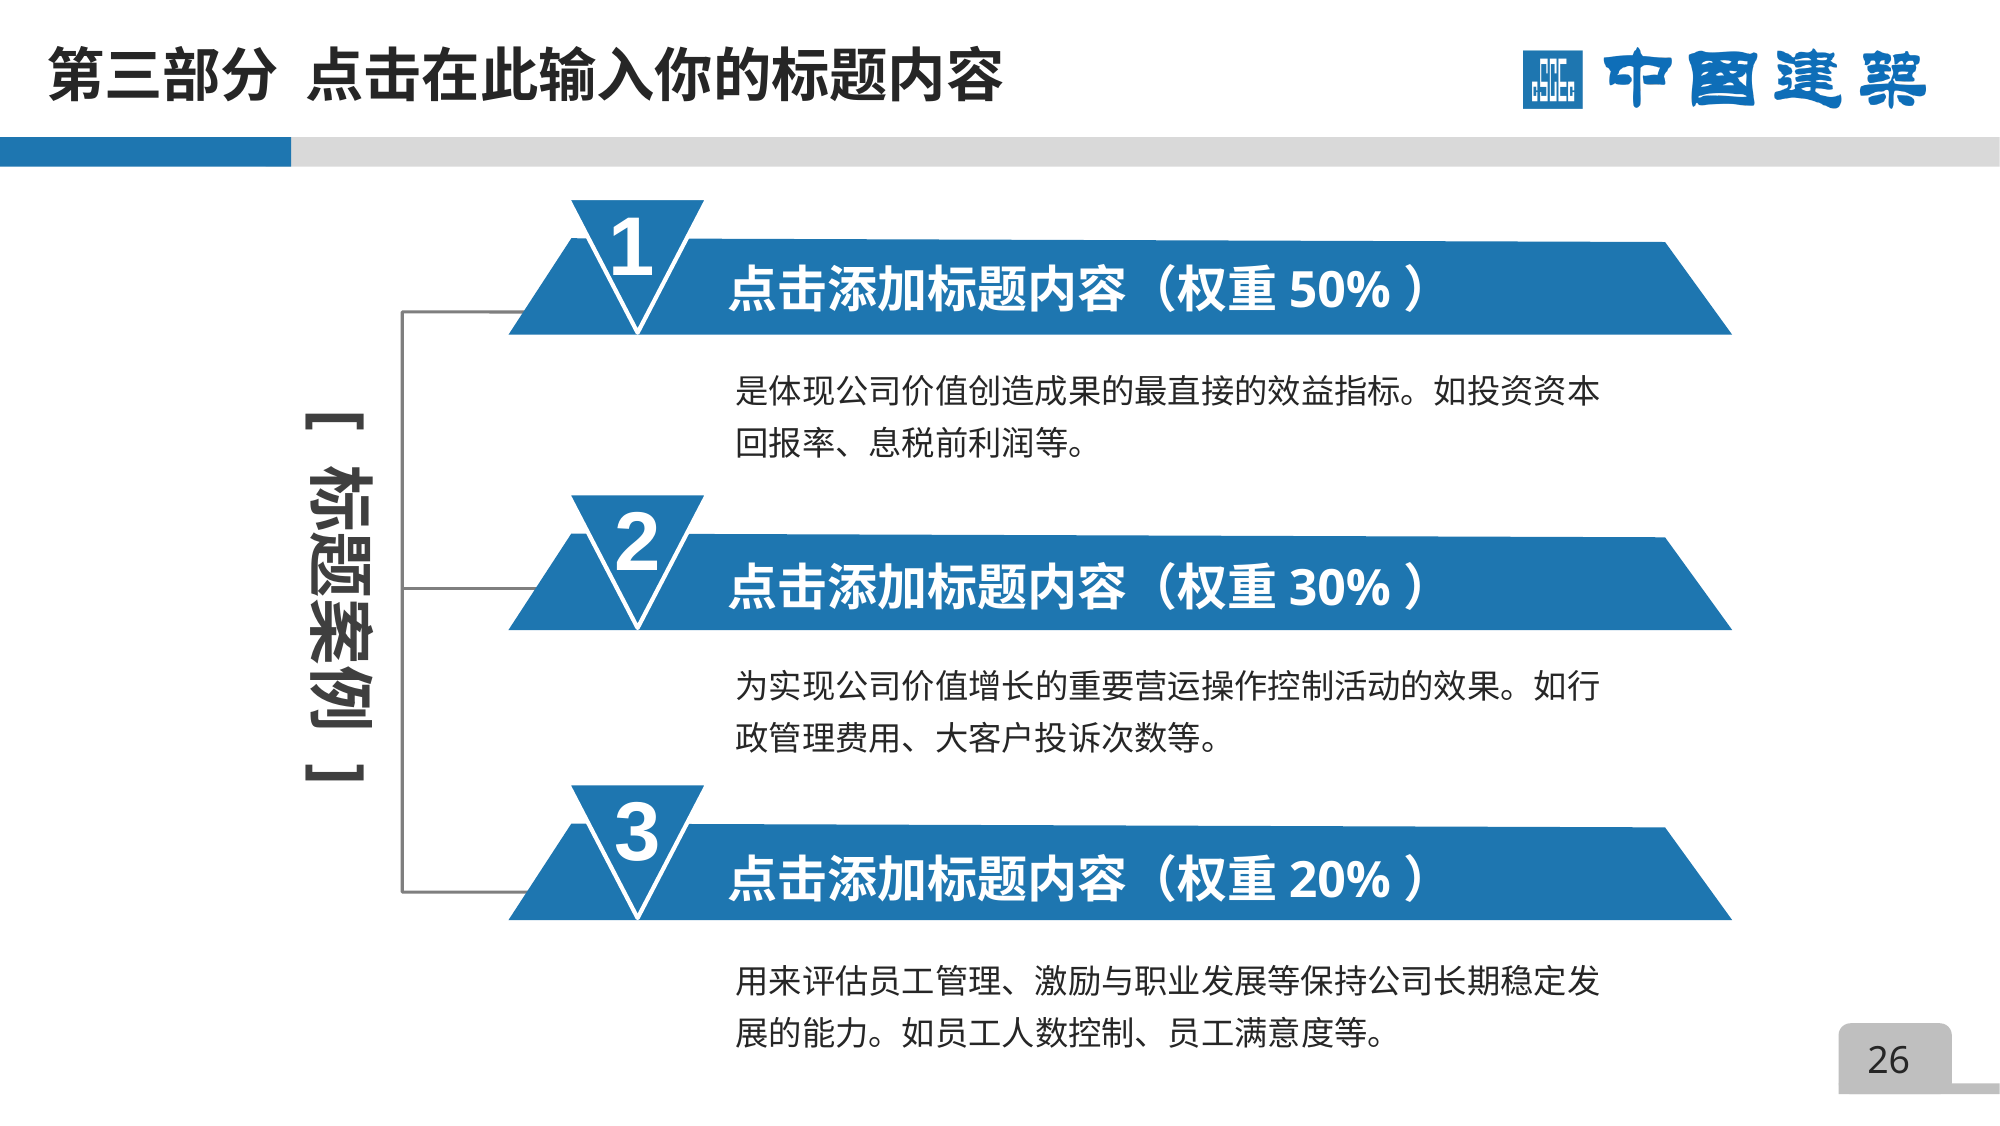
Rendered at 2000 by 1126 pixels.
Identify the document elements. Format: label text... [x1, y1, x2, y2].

picture [1523, 47, 1926, 109]
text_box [508, 237, 563, 335]
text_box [567, 769, 708, 919]
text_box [567, 479, 708, 629]
text_box 用来评估员工管理、激励与职业发展等保持公司长期稳定发展的能力。如员工人数控制、员工满意度等。 [721, 941, 1638, 1060]
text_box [713, 533, 1733, 631]
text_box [713, 237, 1733, 335]
text_box 是体现公司价值创造成果的最直接的效益指标。如投资资本回报率、息税前利润等。 [721, 350, 1638, 469]
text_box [401, 311, 563, 893]
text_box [713, 823, 1733, 921]
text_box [508, 533, 563, 631]
text_box 为实现公司价值增长的重要营运操作控制活动的效果。如行政管理费用、大客户投诉次数等。 [721, 645, 1638, 765]
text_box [567, 184, 708, 333]
text_box 第三部分 点击在此输入你的标题内容 [31, 31, 1083, 116]
text_box [ 标题案例 ] [279, 302, 391, 892]
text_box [508, 823, 563, 921]
